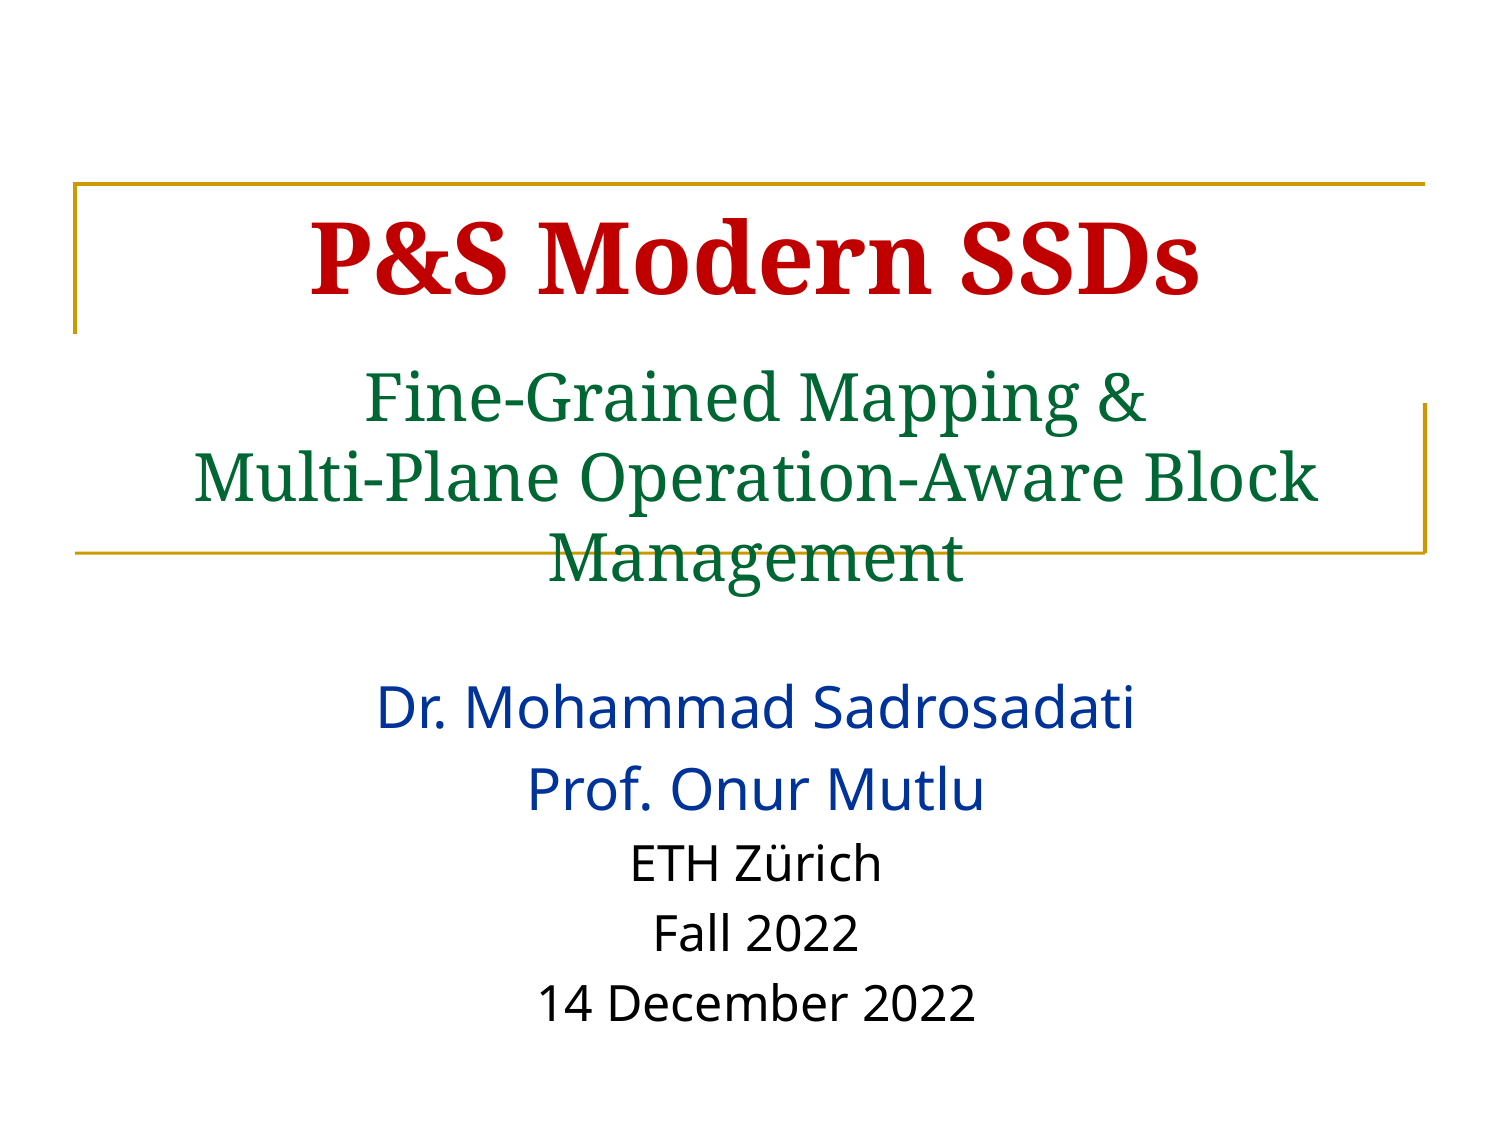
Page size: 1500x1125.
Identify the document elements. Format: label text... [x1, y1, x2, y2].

subtitle Dr. Mohammad Sadrosadati Prof. Onur Mutlu ETH Zürich Fall 2022 14 December 2022 [112, 662, 1400, 1038]
title P&S Modern SSDs Fine-Grained Mapping & Multi-Plane Operation-Aware Block Management [62, 187, 1450, 550]
